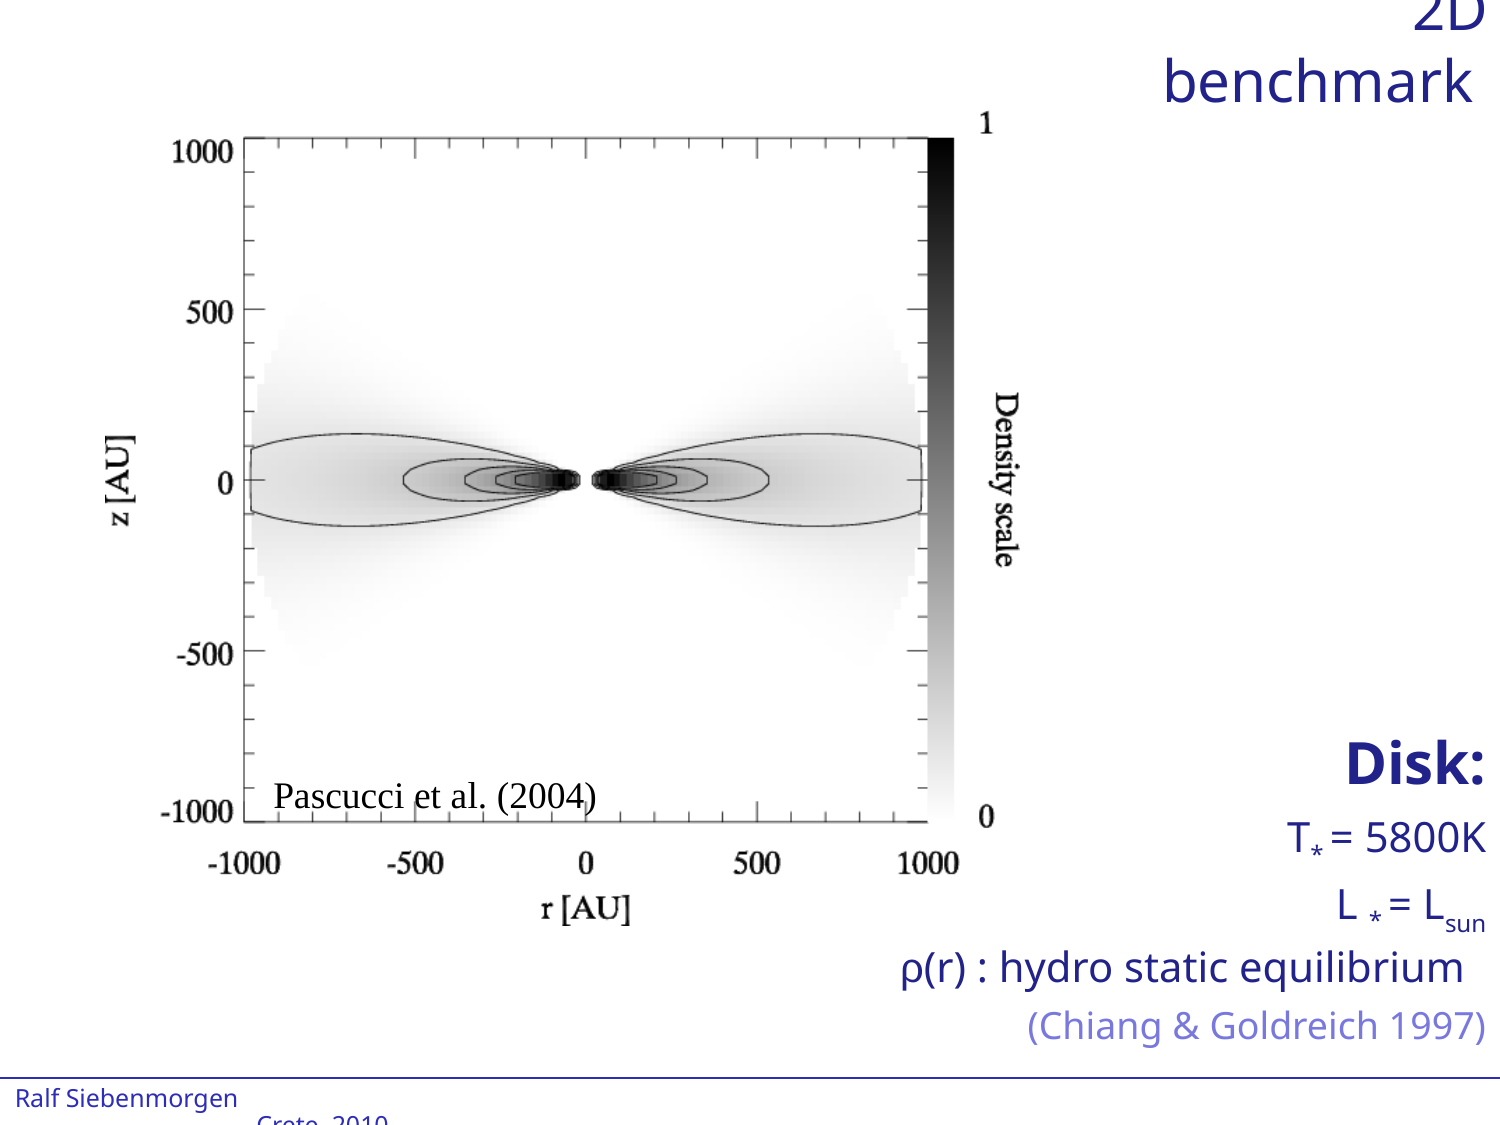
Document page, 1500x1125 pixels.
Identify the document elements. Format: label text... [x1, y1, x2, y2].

picture [105, 110, 1020, 927]
list Disk: T* = 5800K L * = Lsun ρ(r) : hydro static equilibrium (Chiang & Goldreich 1997) [785, 726, 1500, 1079]
text_box 2D benchmark [1101, 0, 1489, 153]
